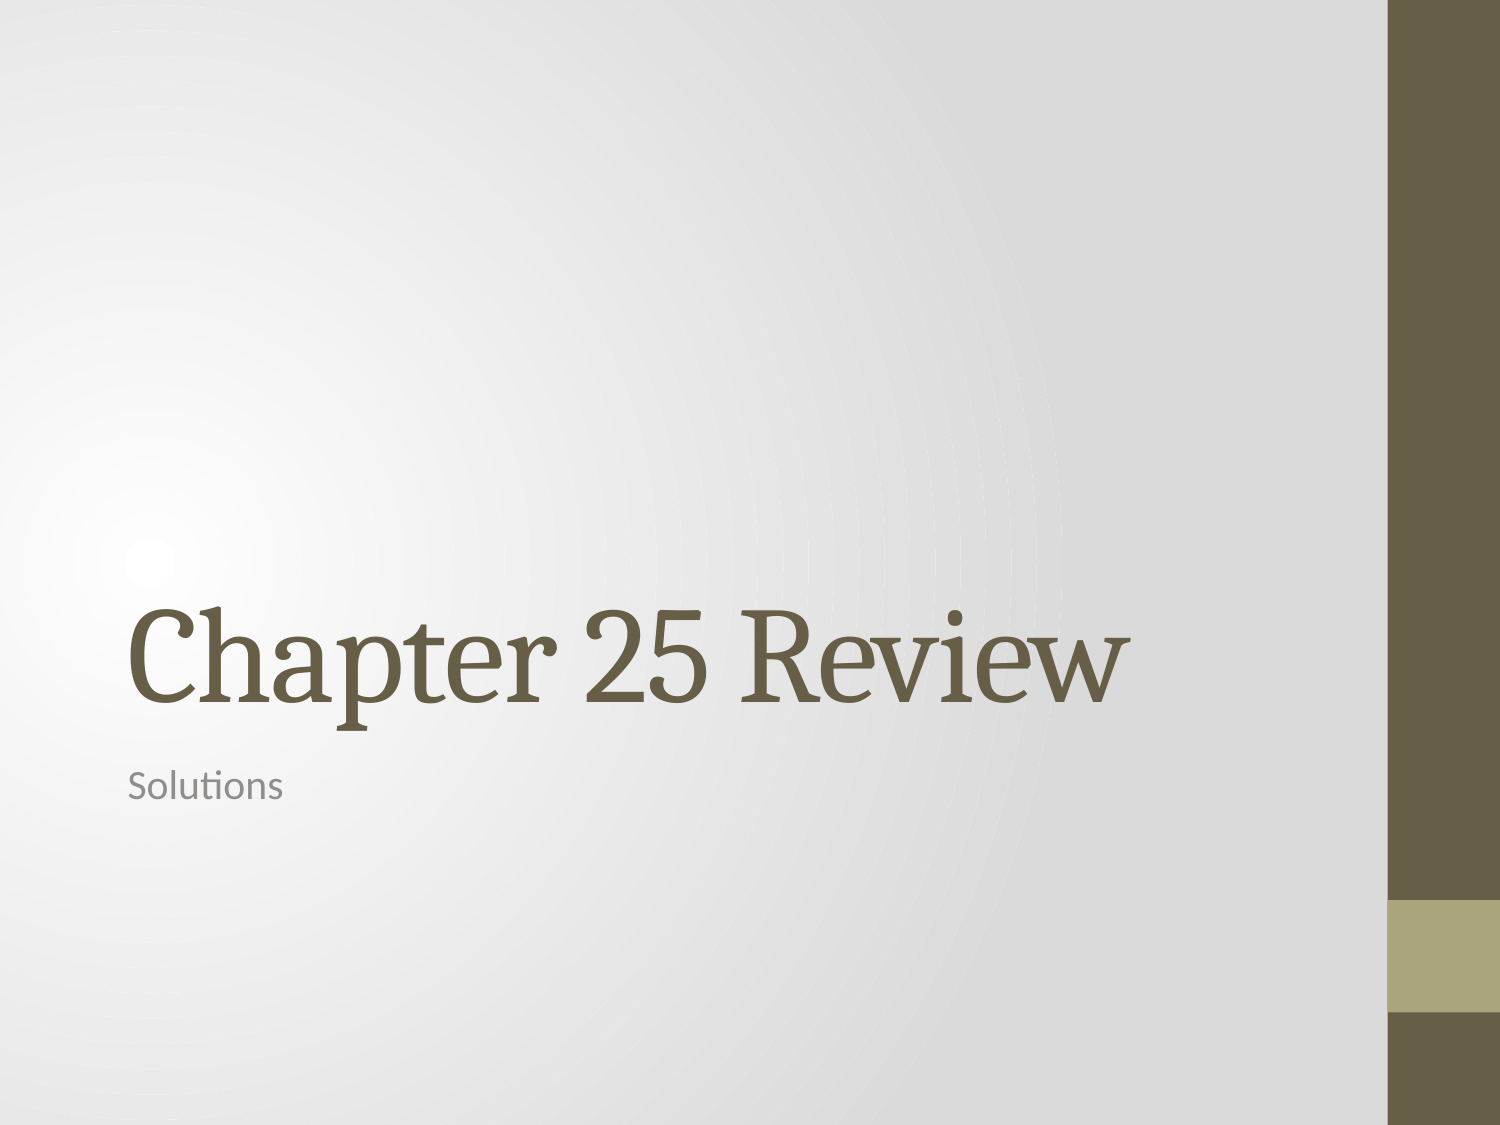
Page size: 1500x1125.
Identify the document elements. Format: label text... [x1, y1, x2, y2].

subtitle Solutions [112, 750, 1173, 925]
title Chapter 25 Review [112, 312, 1350, 738]
